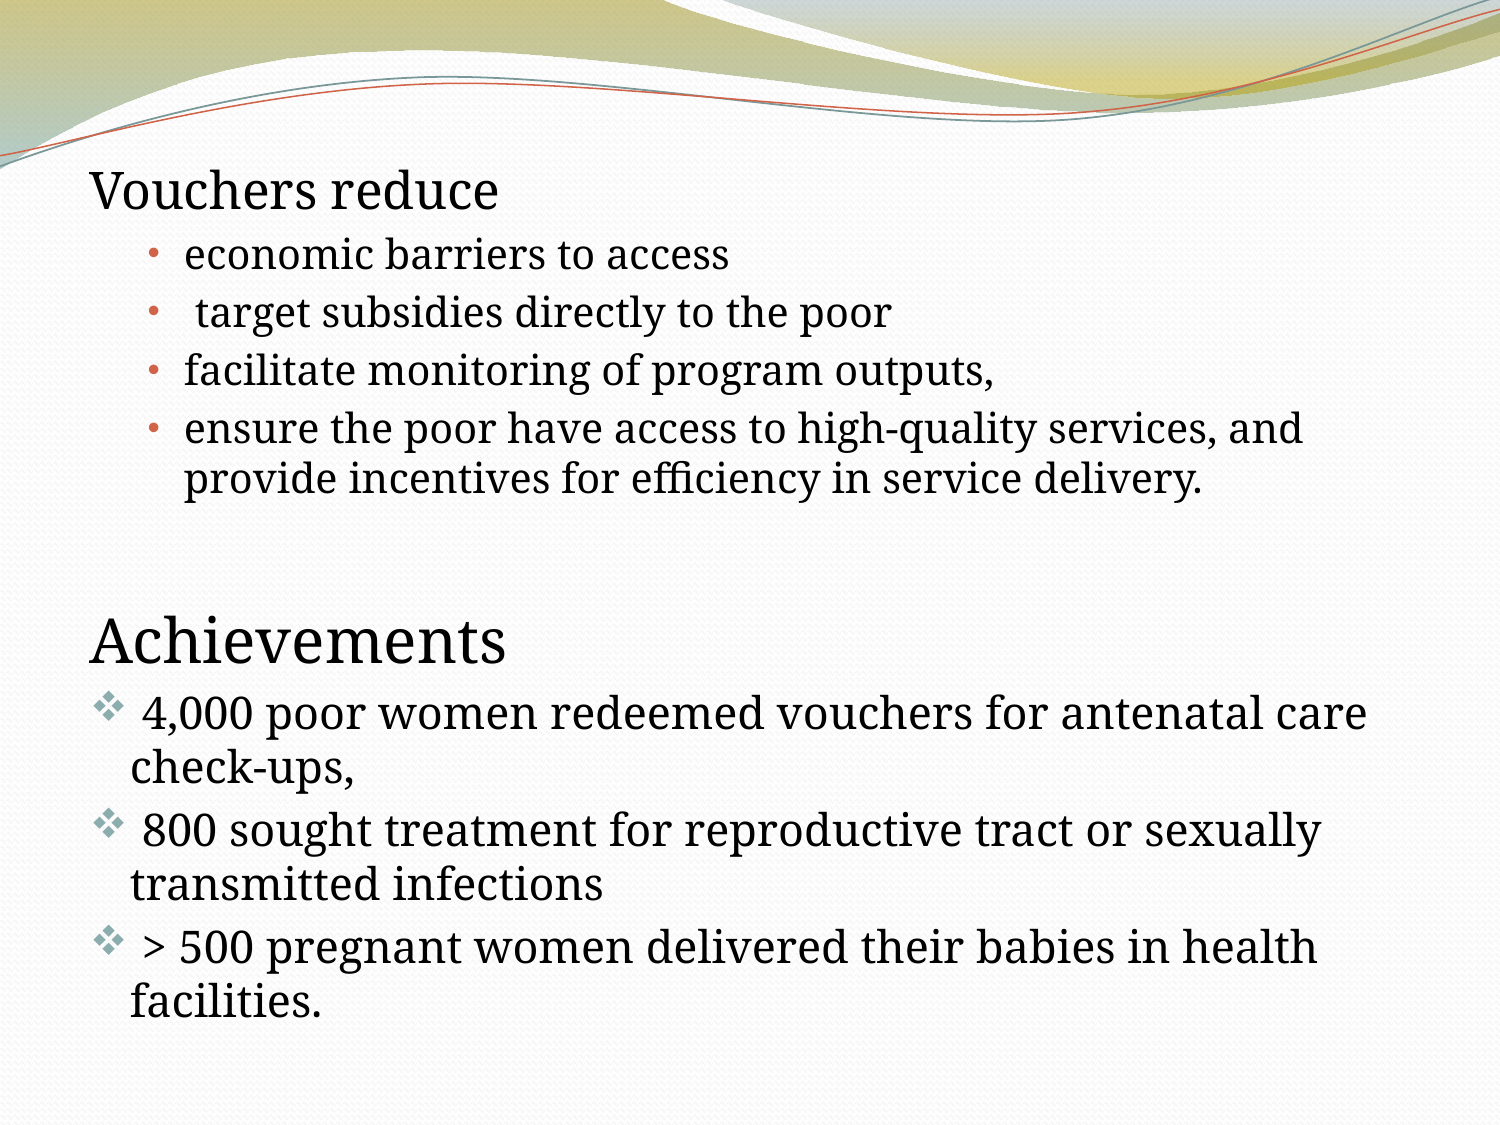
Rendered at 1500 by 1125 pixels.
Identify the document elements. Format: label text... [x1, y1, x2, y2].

list Vouchers reduce economic barriers to access target subsidies directly to the poor facilitate monitoring of program outputs, ensure the poor have access to high-quality services, and provide incentives for efficiency in service delivery. Achievements 4,000 poor women redeemed vouchers for antenatal care check-ups, 800 sought treatment for reproductive tract or sexually transmitted infections > 500 pregnant women delivered their babies in health facilities. [75, 149, 1425, 1038]
